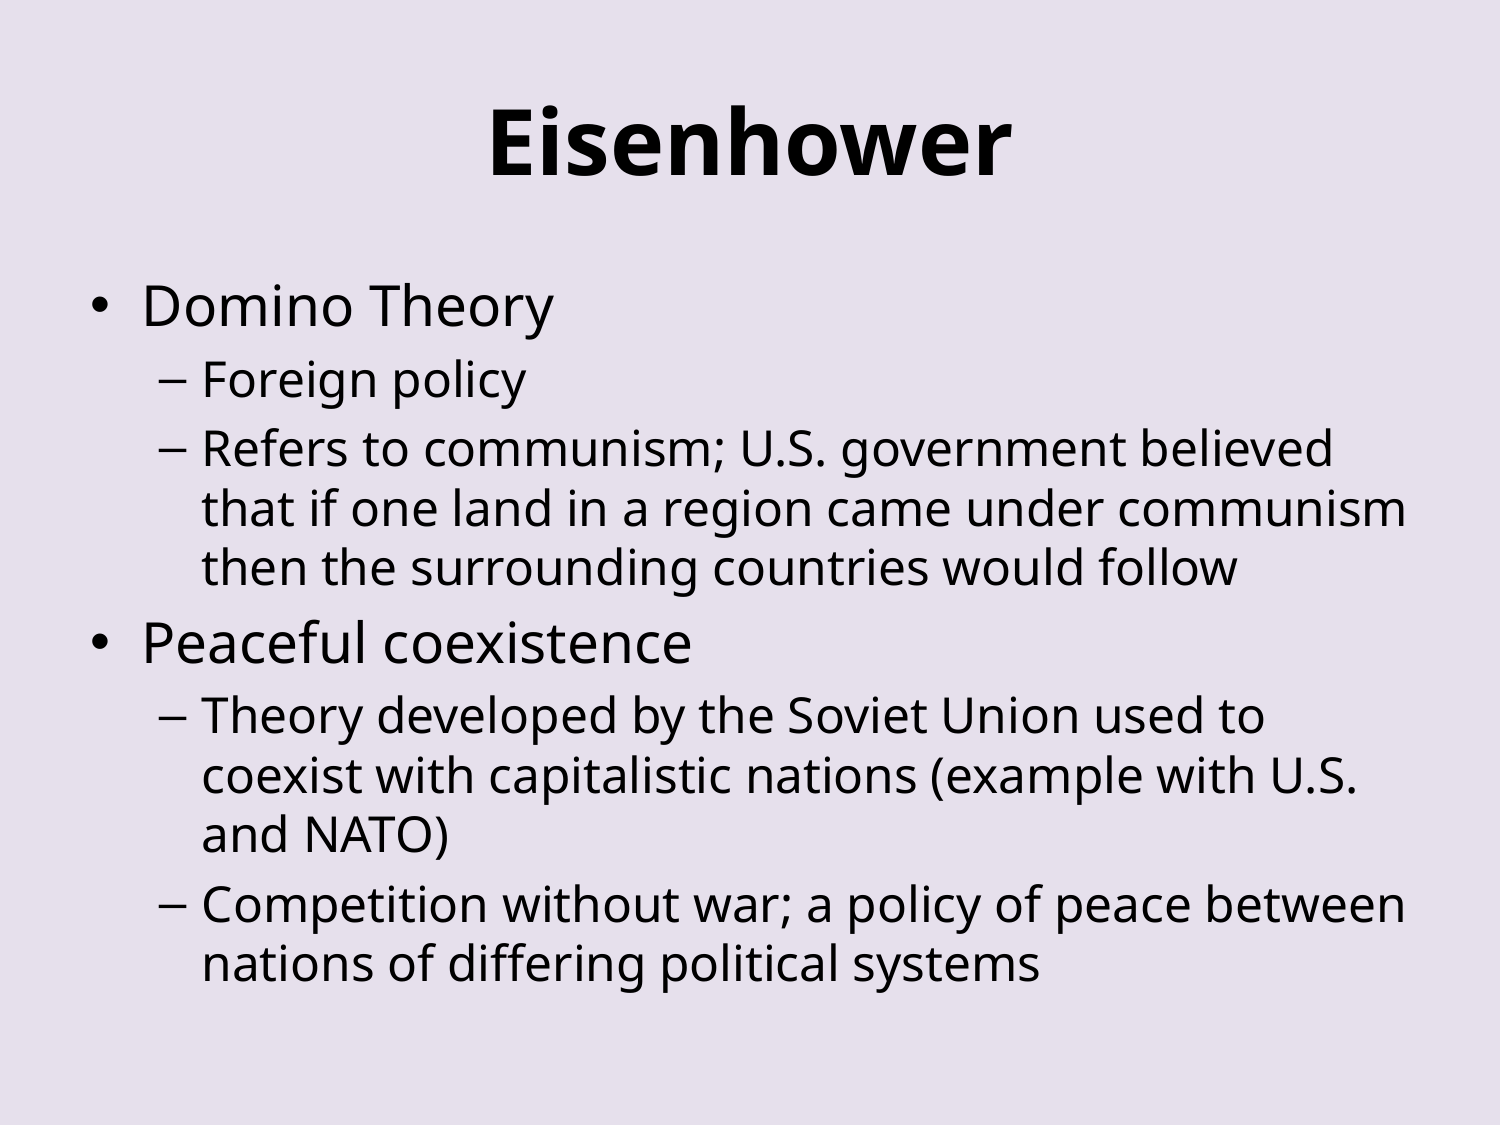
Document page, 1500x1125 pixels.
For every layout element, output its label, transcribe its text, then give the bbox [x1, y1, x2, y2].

title Eisenhower [75, 45, 1425, 233]
list Domino Theory Foreign policy Refers to communism; U.S. government believed that if one land in a region came under communism then the surrounding countries would follow Peaceful coexistence Theory developed by the Soviet Union used to coexist with capitalistic nations (example with U.S. and NATO) Competition without war; a policy of peace between nations of differing political systems [75, 262, 1425, 1005]
